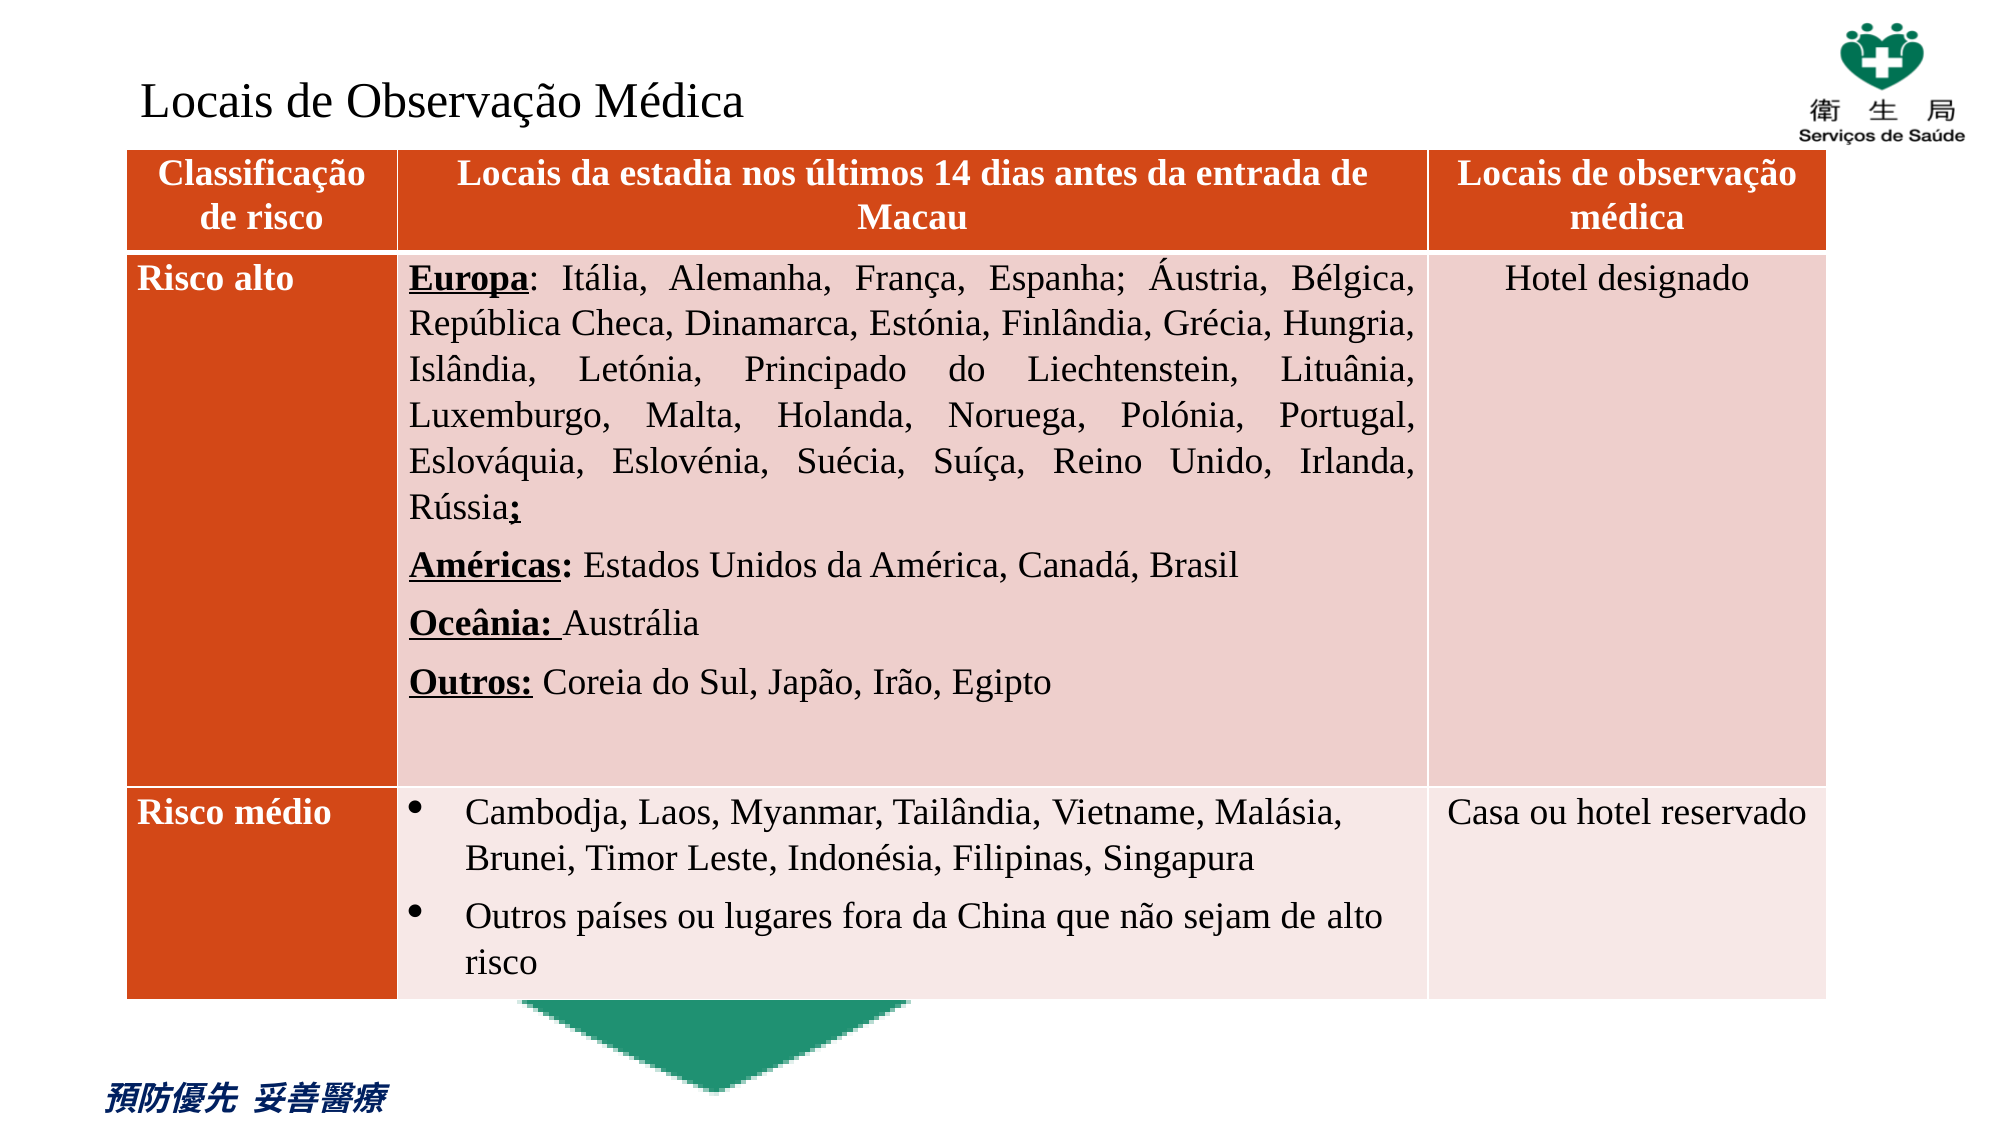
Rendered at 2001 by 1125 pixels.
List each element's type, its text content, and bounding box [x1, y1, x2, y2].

table_cell Cambodja, Laos, Myanmar, Tailândia, Vietname, Malásia, Brunei, Timor Leste, Indonésia, Filipinas, Singapura Outros países ou lugares fora da China que não sejam de alto risco [398, 788, 1427, 999]
table_header Locais de observação médica [1429, 150, 1826, 250]
title Locais de Observação Médica [125, 54, 1709, 148]
table_cell Casa ou hotel reservado [1429, 788, 1826, 999]
table_cell Risco alto [127, 255, 397, 786]
table_cell Hotel designado [1429, 255, 1826, 786]
table_cell Risco médio [127, 788, 397, 999]
table_header Locais da estadia nos últimos 14 dias antes da entrada de Macau [398, 150, 1427, 250]
table_cell Europa: Itália, Alemanha, França, Espanha; Áustria, Bélgica, República Checa, Dinamarca, Estónia, Finlândia, Grécia, Hungria, Islândia, Letónia, Principado do Liechtenstein, Lituânia, Luxemburgo, Malta, Holanda, Noruega, Polónia, Portugal, Eslováquia, Eslovénia, Suécia, Suíça, Reino Unido, Irlanda, Rússia; Américas: Estados Unidos da América, Canadá, Brasil Oceânia: Austrália Outros: Coreia do Sul, Japão, Irão, Egipto [398, 255, 1427, 786]
table_header Classificação de risco [127, 150, 397, 250]
